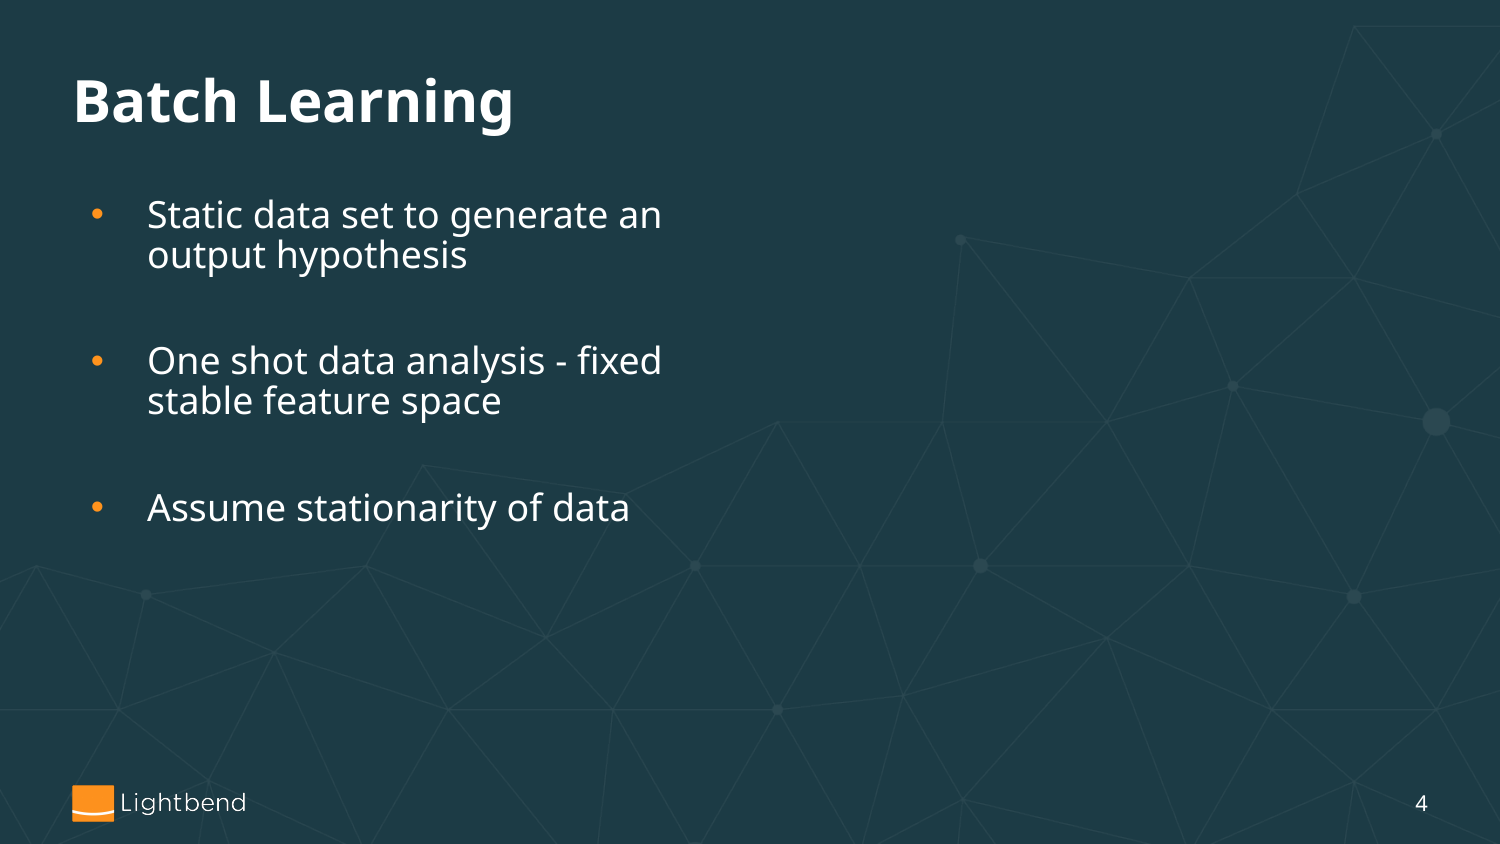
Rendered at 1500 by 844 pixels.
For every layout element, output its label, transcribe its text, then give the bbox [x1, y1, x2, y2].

slide_number ‹#› [1090, 782, 1428, 827]
picture [72, 785, 245, 822]
title Batch Learning [72, 54, 1428, 153]
list Static data set to generate an output hypothesis One shot data analysis - fixed stable feature space Assume stationarity of data [72, 195, 742, 760]
